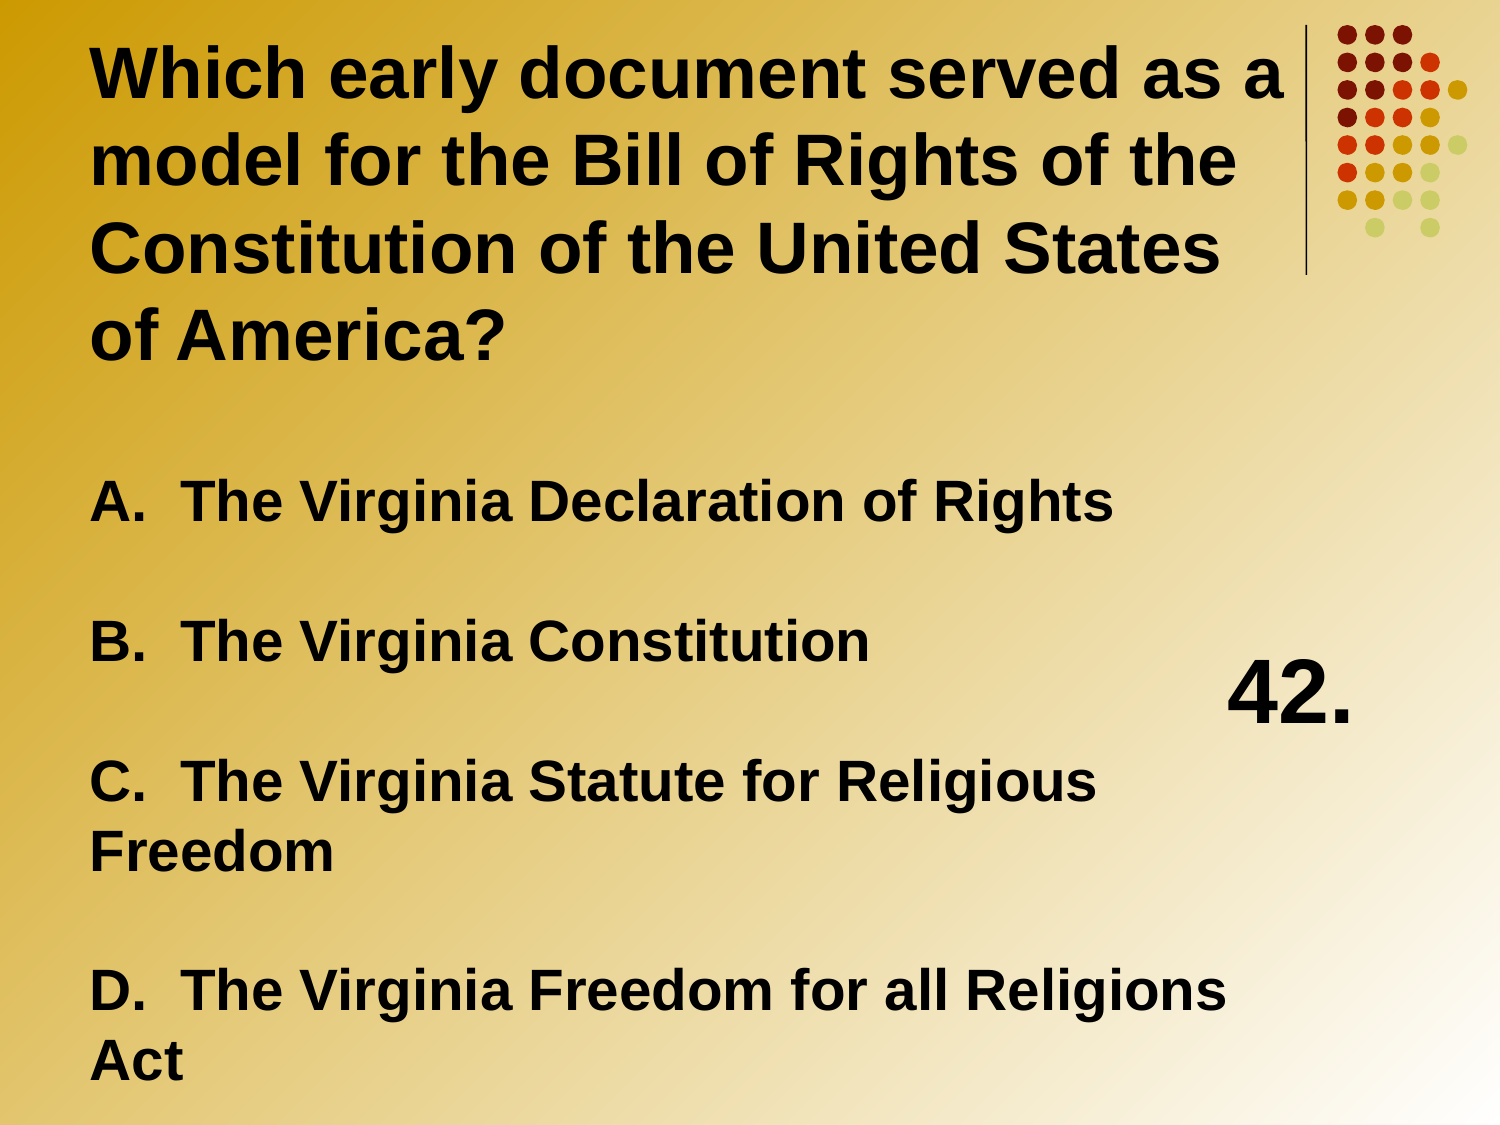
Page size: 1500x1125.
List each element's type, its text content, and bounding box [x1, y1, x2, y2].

text_box Which early document served as a model for the Bill of Rights of the Constitution of the United States of America? A. The Virginia Declaration of Rights B. The Virginia Constitution C. The Virginia Statute for Religious Freedom D. The Virginia Freedom for all Religions Act [75, 887, 1313, 1100]
text_box 42. [1212, 624, 1413, 750]
